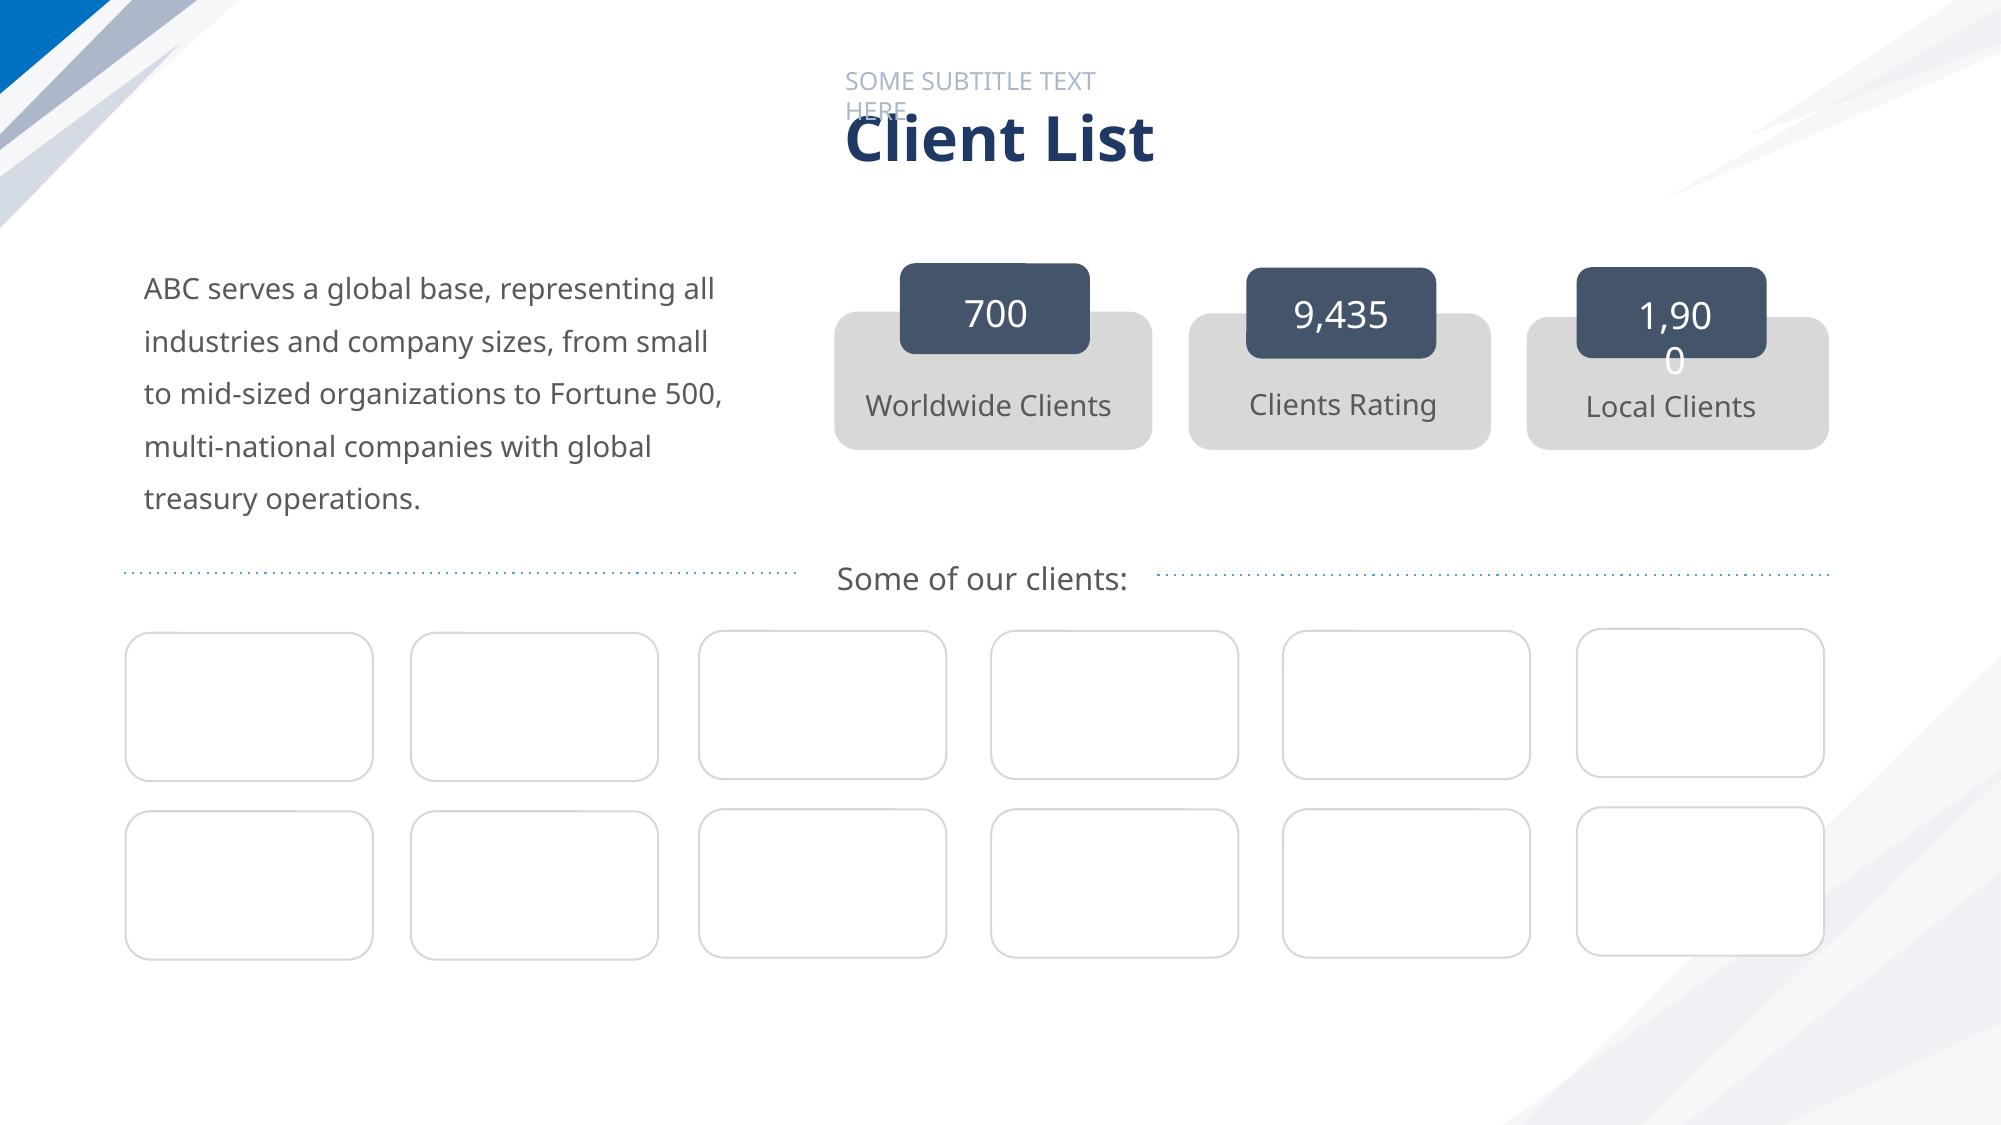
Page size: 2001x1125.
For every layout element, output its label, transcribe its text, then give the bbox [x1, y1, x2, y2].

text_box [991, 630, 1239, 780]
title Client List [137, 73, 1863, 210]
text_box [1576, 628, 1825, 778]
text_box [125, 811, 373, 960]
text_box ABC serves a global base, representing all industries and company sizes, from small to mid-sized organizations to Fortune 500, multi-national companies with global treasury operations. [123, 243, 765, 529]
text_box [410, 632, 659, 782]
text_box Some of our clients: [812, 526, 1171, 612]
text_box [991, 809, 1239, 958]
text_box [699, 809, 947, 958]
text_box [1282, 630, 1531, 780]
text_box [1526, 266, 1830, 450]
text_box [1282, 809, 1531, 958]
text_box SOME SUBTITLE TEXT HERE [830, 57, 1170, 104]
text_box [125, 632, 373, 782]
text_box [824, 263, 1153, 451]
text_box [1188, 267, 1492, 451]
text_box [1576, 807, 1825, 956]
text_box [699, 630, 947, 780]
text_box [410, 811, 659, 960]
